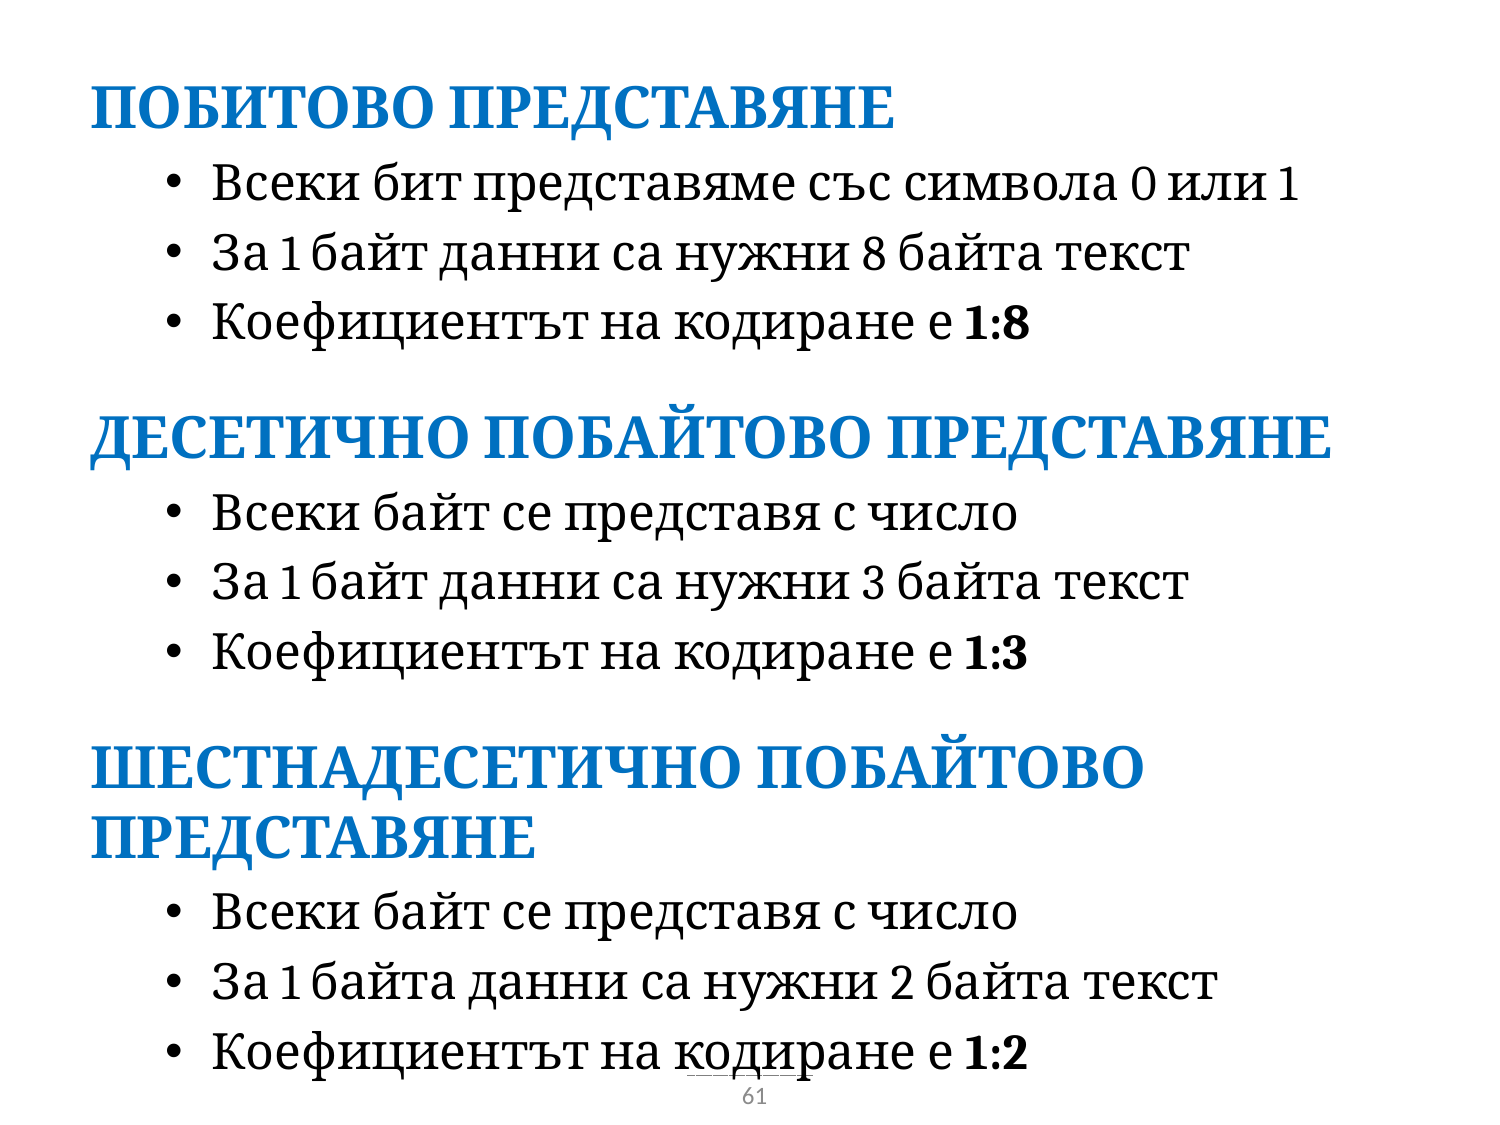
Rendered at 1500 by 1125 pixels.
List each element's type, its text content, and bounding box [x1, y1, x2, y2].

slide_number 61 [579, 1065, 930, 1125]
